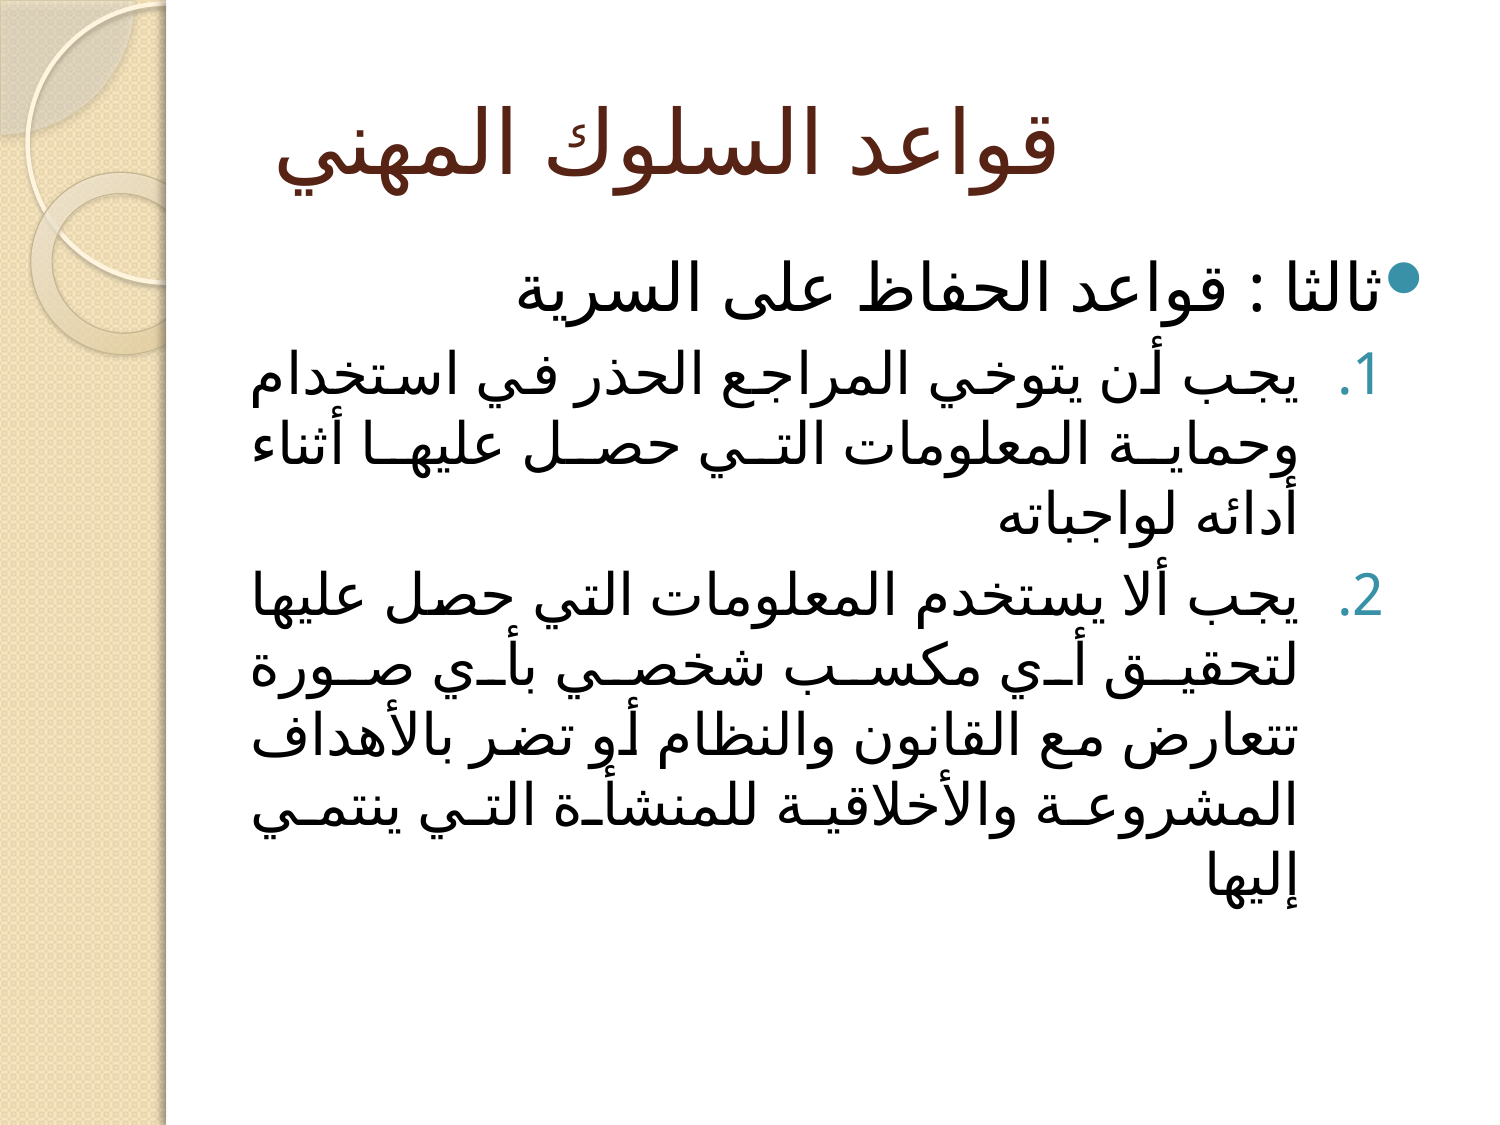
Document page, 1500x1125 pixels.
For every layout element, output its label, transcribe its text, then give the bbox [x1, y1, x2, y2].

title قواعد السلوك المهني [235, 45, 1466, 233]
list ثالثا : قواعد الحفاظ على السرية يجب أن يتوخي المراجع الحذر في استخدام وحماية المعلومات التي حصل عليها أثناء أدائه لواجباته يجب ألا يستخدم المعلومات التي حصل عليها لتحقيق أي مكسب شخصي بأي صورة تتعارض مع القانون والنظام أو تضر بالأهداف المشروعة والأخلاقية للمنشأة التي ينتمي إليها [235, 237, 1466, 1025]
